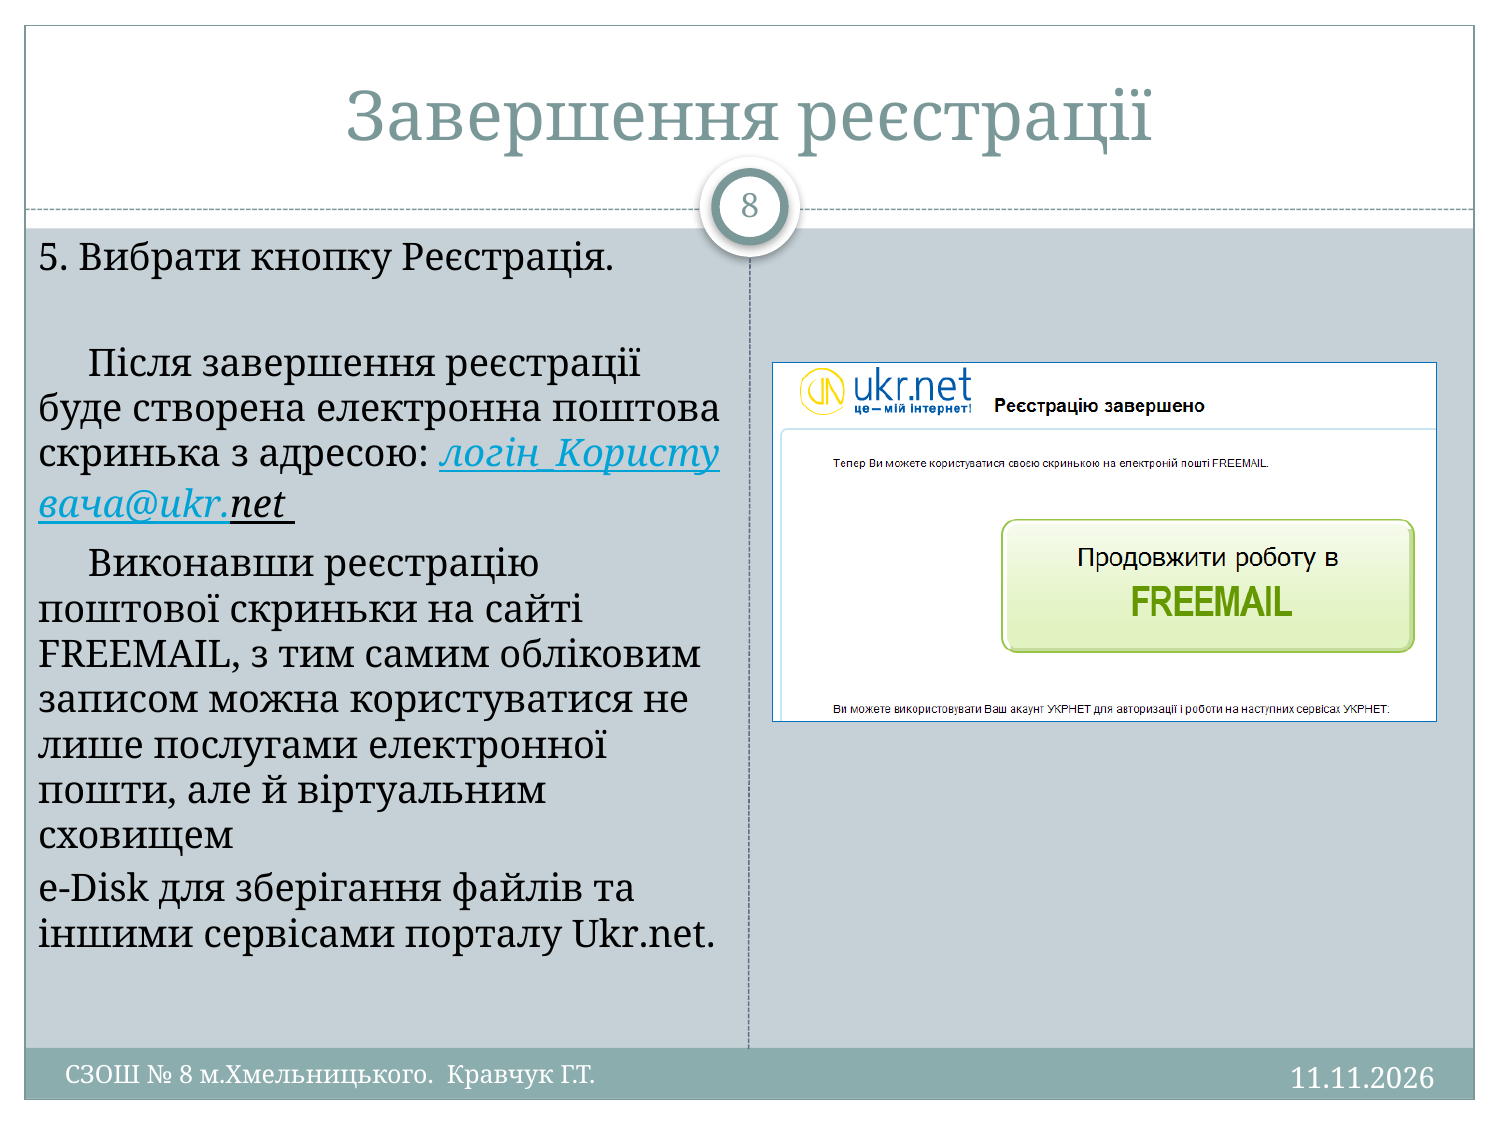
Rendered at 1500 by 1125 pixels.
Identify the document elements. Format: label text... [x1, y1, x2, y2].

title Завершення реєстрації [49, 37, 1450, 162]
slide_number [950, 1051, 1450, 1112]
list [773, 362, 1437, 721]
list 5. Вибрати кнопку Реєстрація. Після завершення реєстрації буде створена електронна поштова скринька з адресою: логін_Kopucmyвачa@ukr.net Виконавши реєстрацію поштової скриньки на сайті FREEMAIL, з тим самим обліковим записом можна користуватися не лише послугами електронної пошти, але й віртуальним сховищем e-Disk для зберігання файлів та іншими сервісами порталу Ukr.net. [23, 224, 739, 993]
slide_number 8 [712, 170, 788, 243]
footer СЗОШ № 8 м.Хмельницького. Кравчук Г.Т. [50, 1051, 638, 1112]
